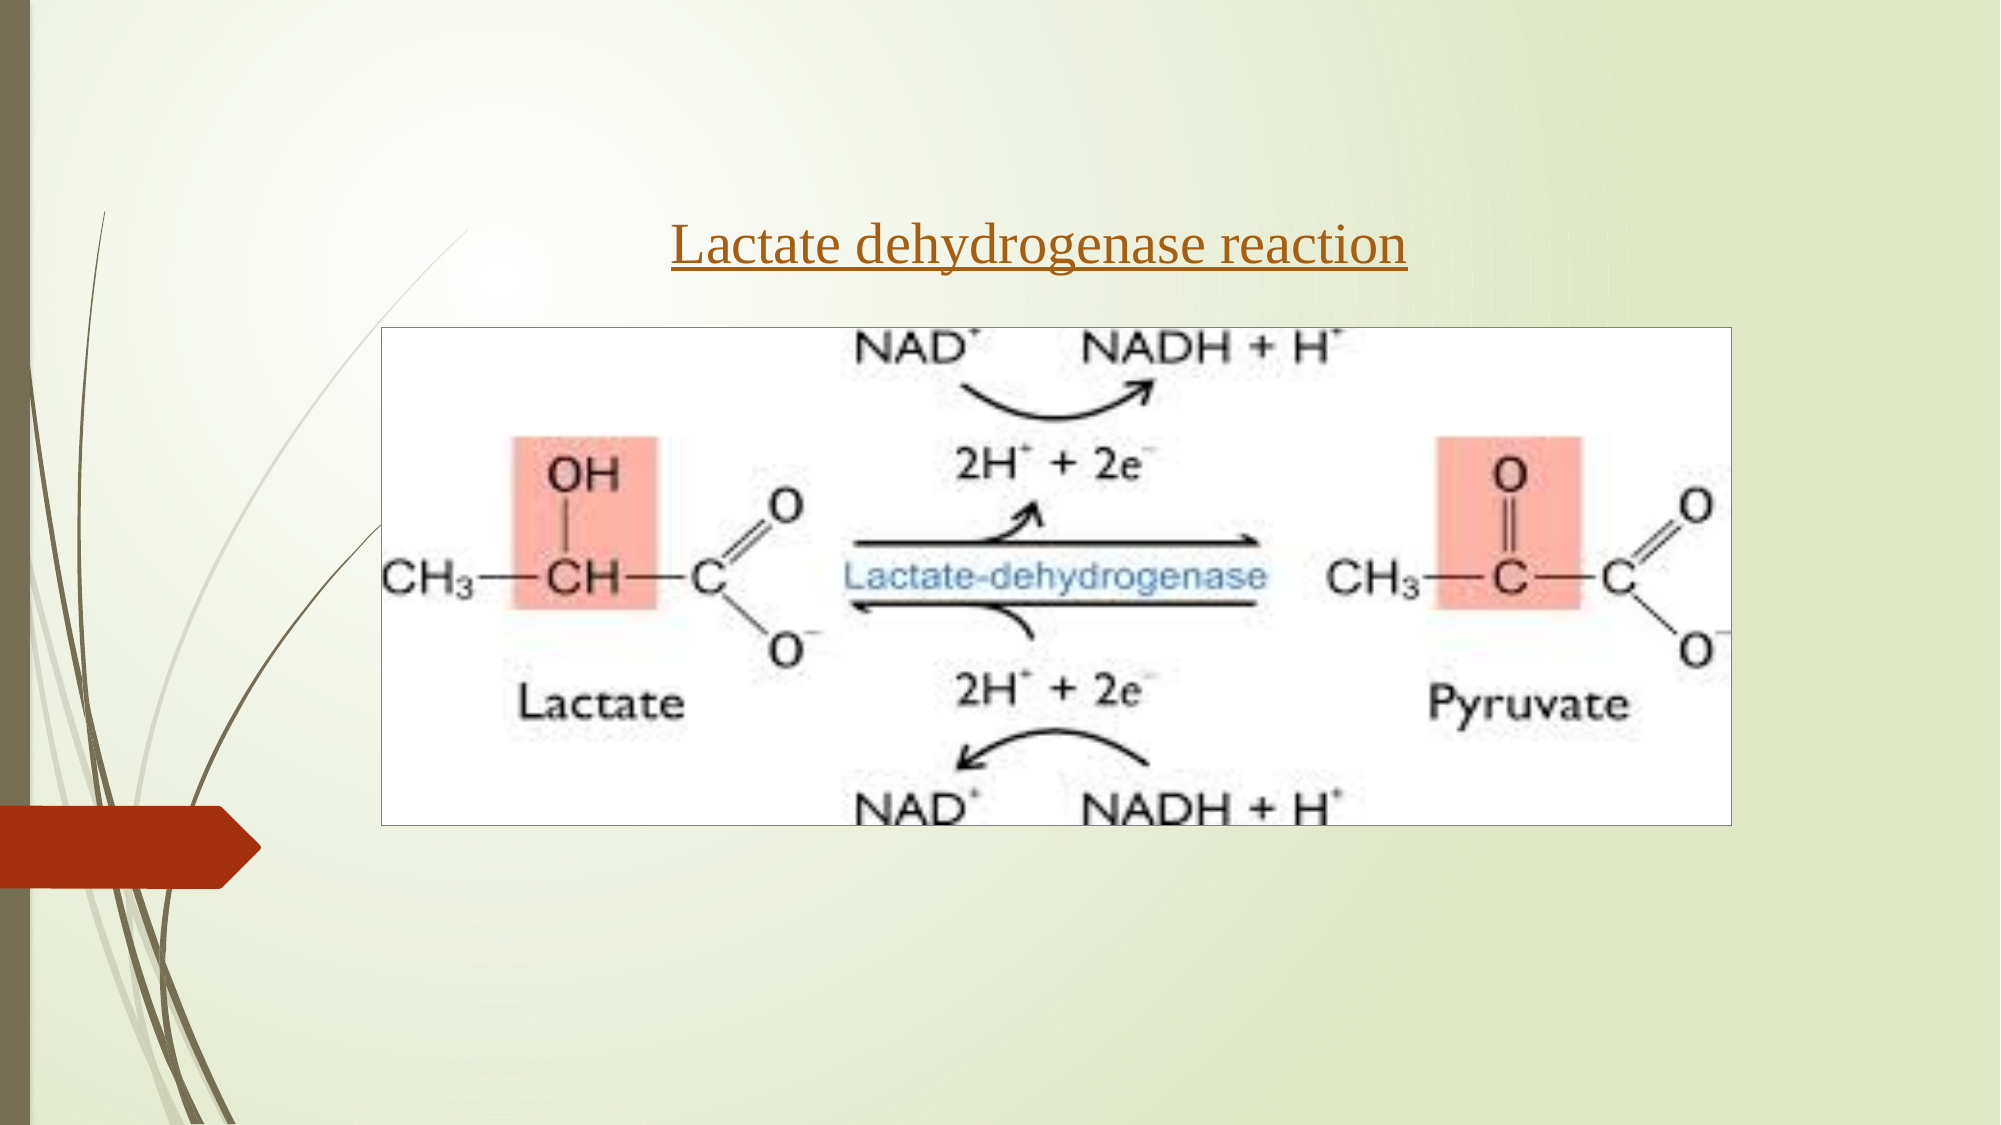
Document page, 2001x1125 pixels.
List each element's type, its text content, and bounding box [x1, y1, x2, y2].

text_box Lactate dehydrogenase reaction [655, 198, 1424, 283]
picture [380, 327, 1733, 826]
